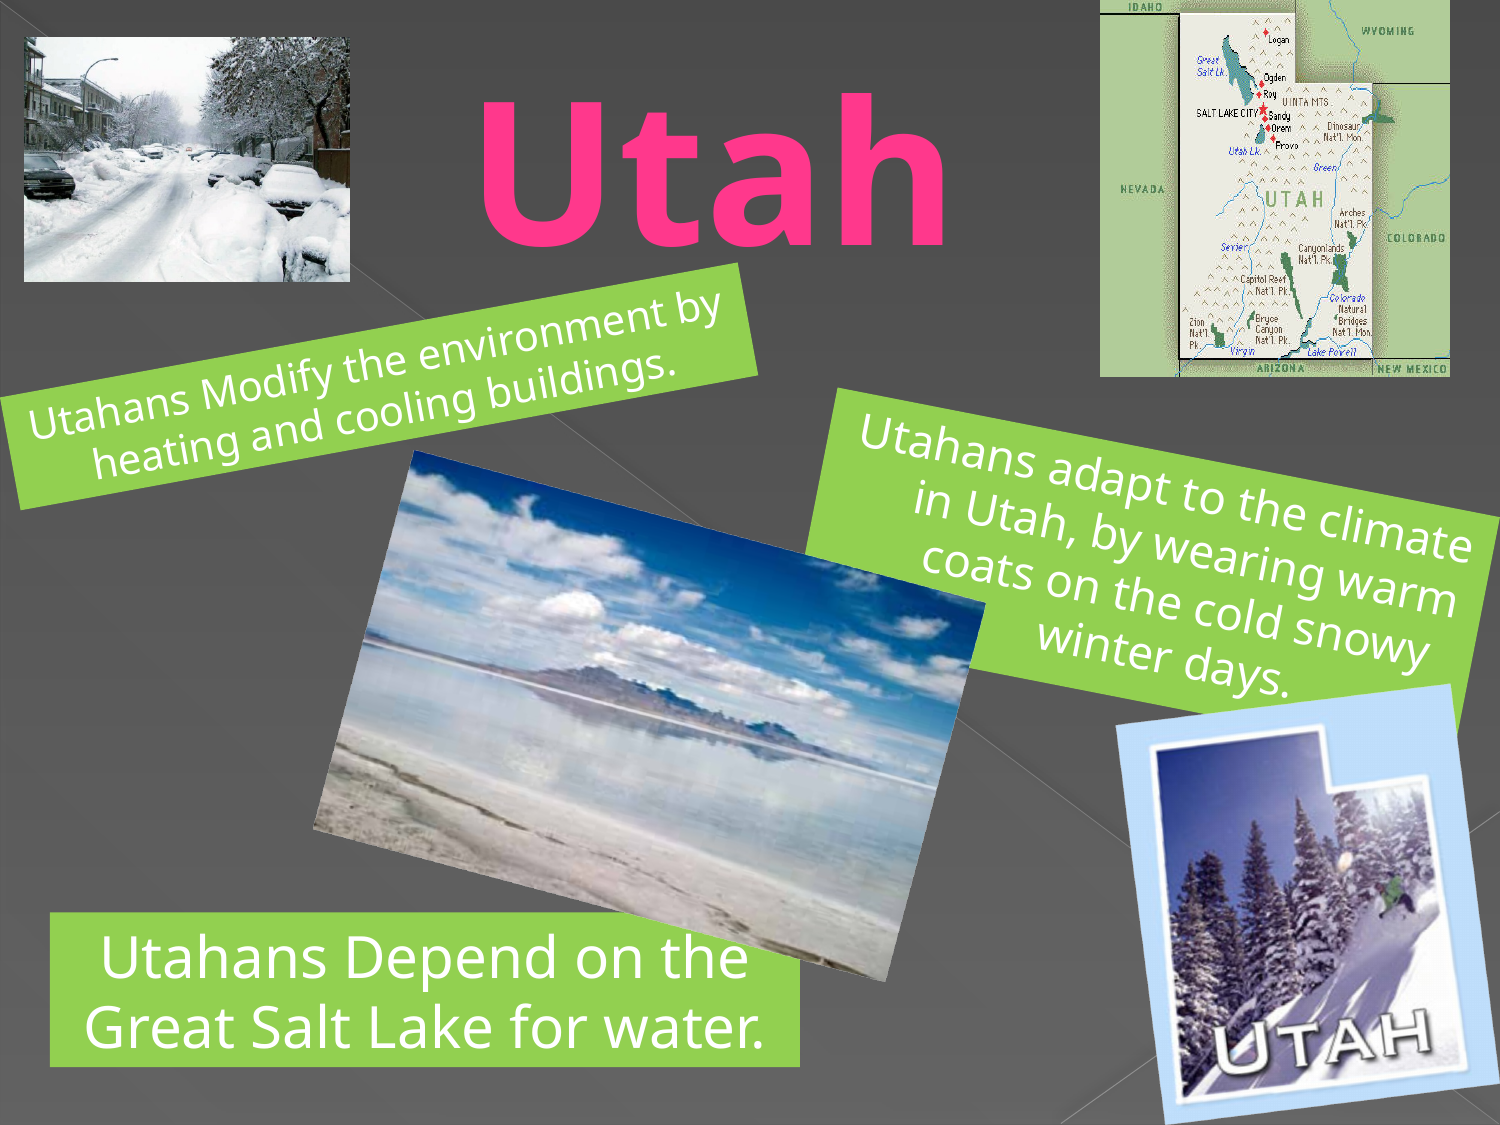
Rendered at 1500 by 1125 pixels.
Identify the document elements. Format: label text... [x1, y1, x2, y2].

picture [314, 451, 985, 981]
text_box Utahans Modify the environment by heating and cooling buildings. [0, 262, 759, 511]
text_box Utahans Depend on the Great Salt Lake for water. [49, 912, 800, 1068]
picture [1099, 0, 1451, 377]
list Utahans adapt to the climate in Utah, by wearing warm coats on the cold snowy winter days. [814, 387, 1500, 700]
picture [1117, 684, 1499, 1124]
text_box Utah [350, 37, 1075, 293]
picture [24, 37, 351, 282]
